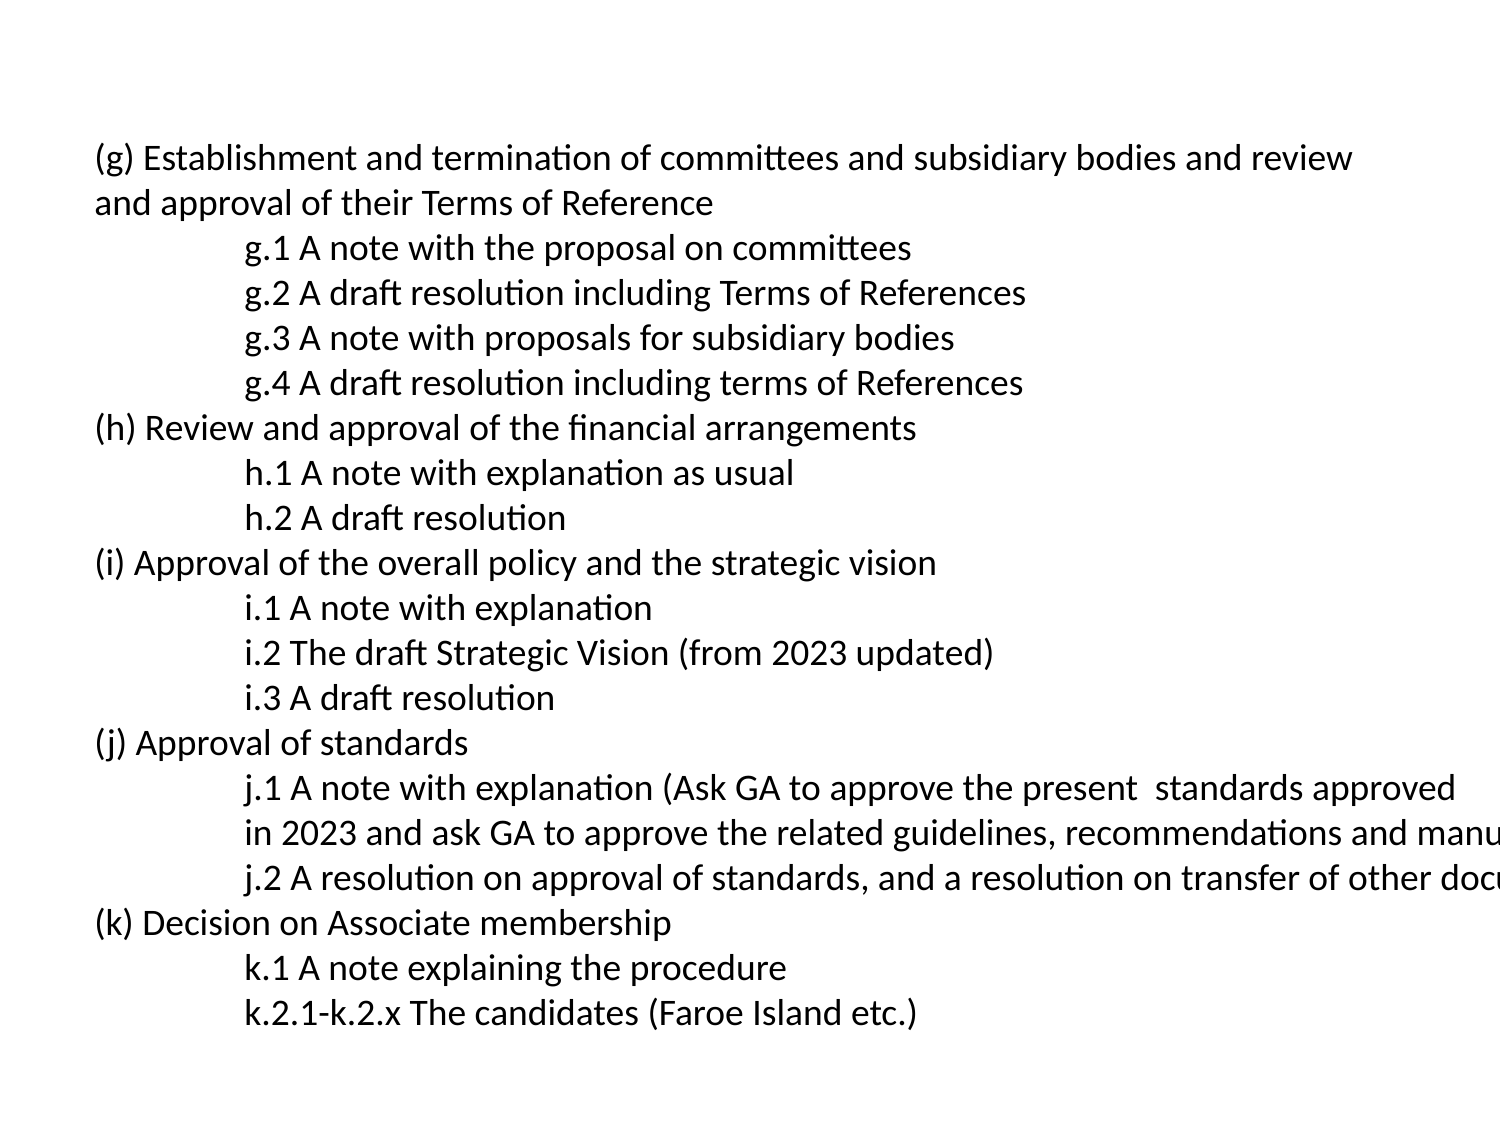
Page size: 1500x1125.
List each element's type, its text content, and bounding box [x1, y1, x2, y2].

text_box (g) Establishment and termination of committees and subsidiary bodies and review and approval of their Terms of Reference g.1 A note with the proposal on committees g.2 A draft resolution including Terms of References g.3 A note with proposals for subsidiary bodies g.4 A draft resolution including terms of References (h) Review and approval of the financial arrangements h.1 A note with explanation as usual h.2 A draft resolution (i) Approval of the overall policy and the strategic vision i.1 A note with explanation i.2 The draft Strategic Vision (from 2023 updated) i.3 A draft resolution (j) Approval of standards j.1 A note with explanation (Ask GA to approve the present standards approved in 2023 and ask GA to approve the related guidelines, recommendations and manuals etc.) j.2 A resolution on approval of standards, and a resolution on transfer of other documents. (k) Decision on Associate membership k.1 A note explaining the procedure k.2.1-k.2.x The candidates (Faroe Island etc.) [79, 125, 1500, 1041]
